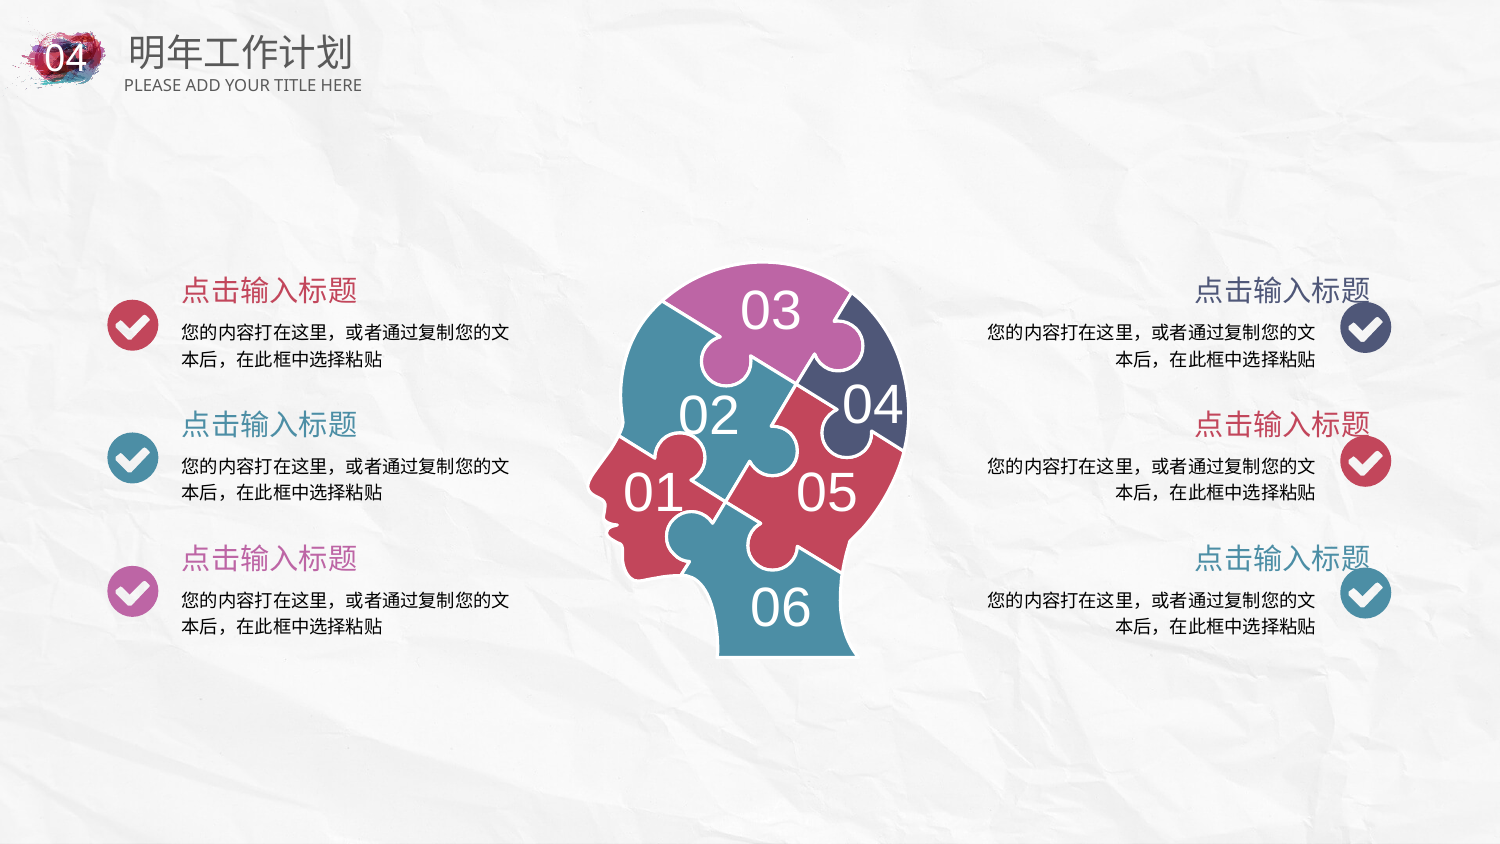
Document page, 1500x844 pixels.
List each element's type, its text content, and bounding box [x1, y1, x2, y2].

text_box 明年工作计划 [128, 20, 479, 83]
text_box [721, 262, 787, 268]
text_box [107, 269, 1392, 646]
text_box 03 [740, 264, 788, 268]
text_box [788, 264, 804, 268]
text_box PLEASE ADD YOUR TITLE HERE [123, 67, 383, 102]
picture [0, 13, 110, 100]
